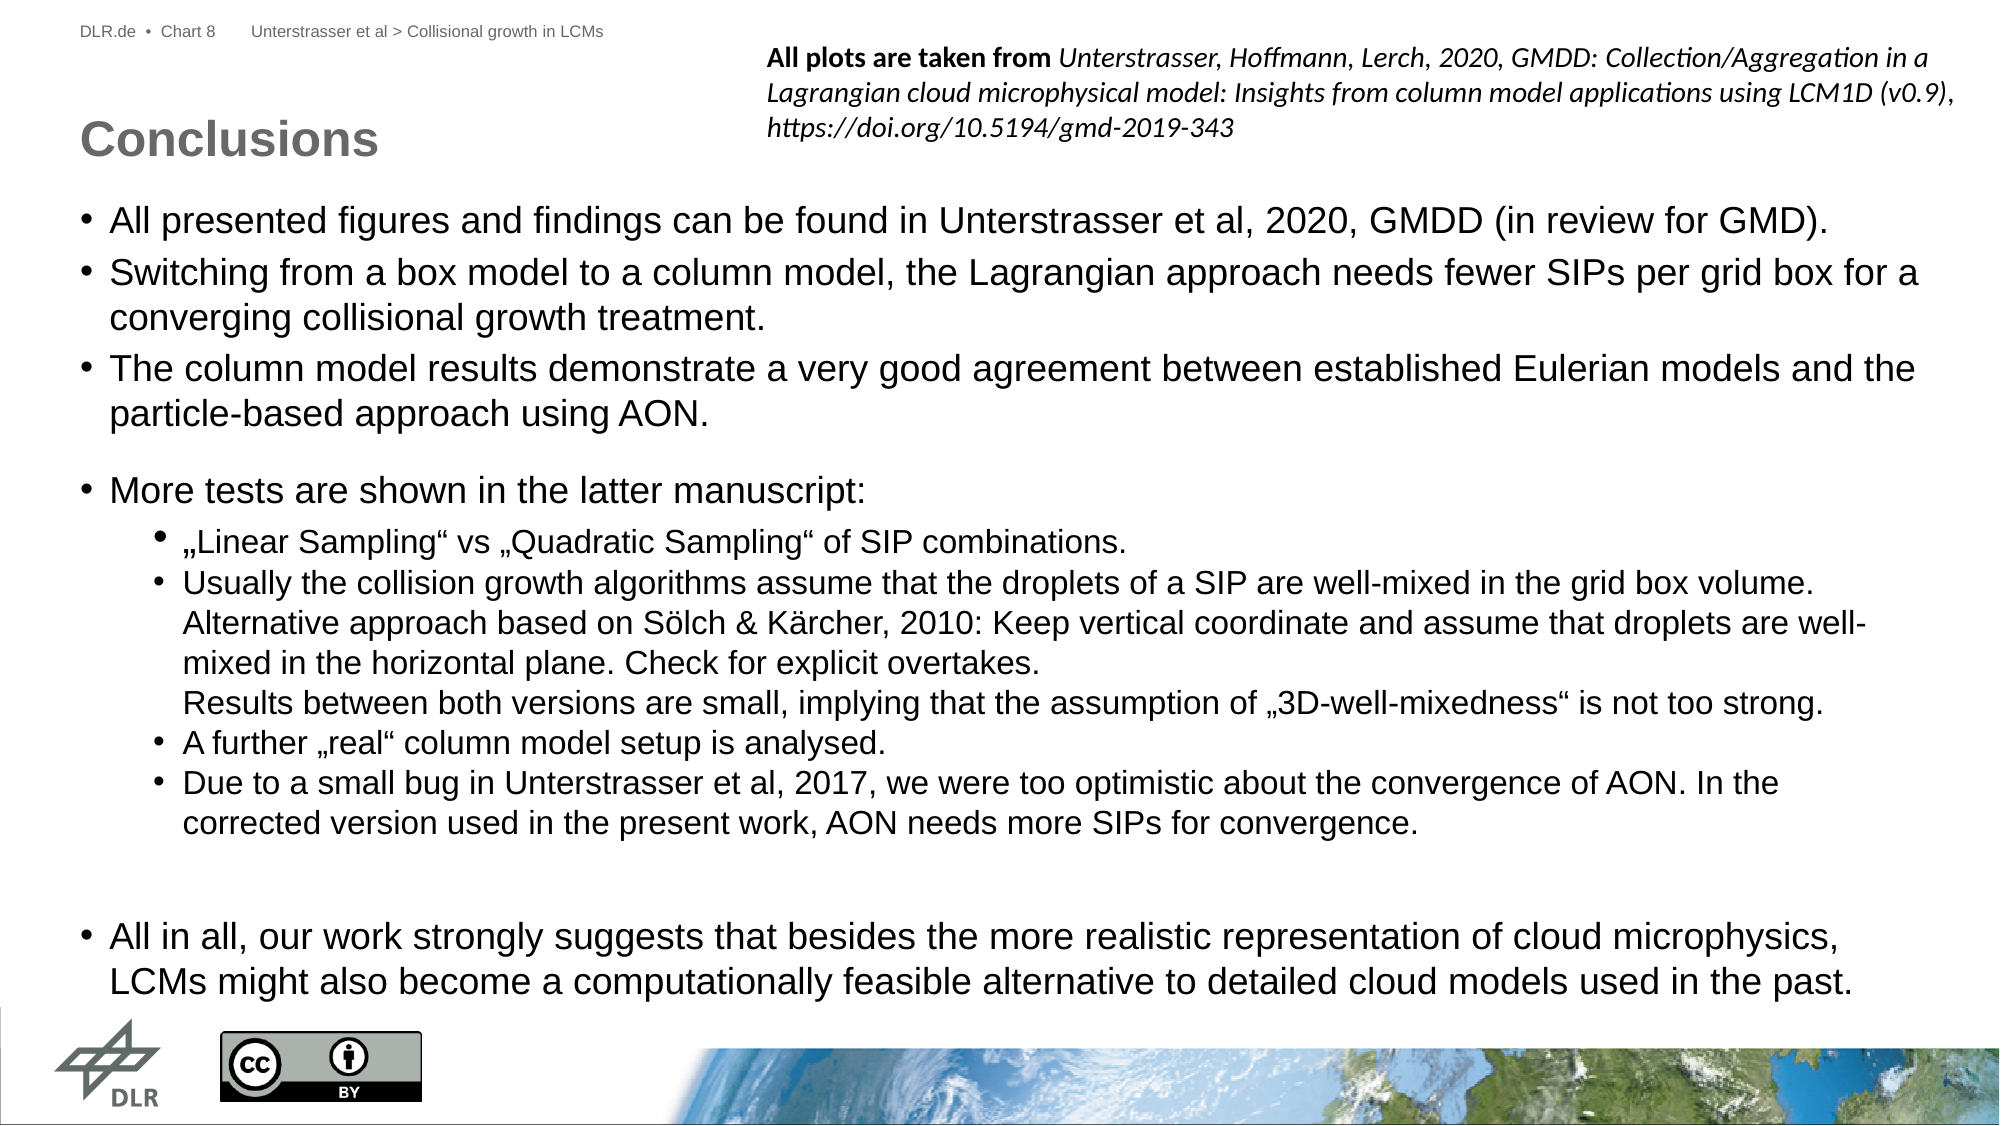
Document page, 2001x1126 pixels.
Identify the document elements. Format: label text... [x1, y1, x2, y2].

title Conclusions [79, 106, 1921, 196]
footer Unterstrasser et al > Collisional growth in LCMs [251, 20, 1921, 45]
slide_number DLR.de • Chart 8 [79, 20, 251, 45]
list All presented figures and findings can be found in Unterstrasser et al, 2020, GMDD (in review for GMD). Switching from a box model to a column model, the Lagrangian approach needs fewer SIPs per grid box for a converging collisional growth treatment. The column model results demonstrate a very good agreement between established Eulerian models and the particle-based approach using AON. More tests are shown in the latter manuscript: „Linear Sampling“ vs „Quadratic Sampling“ of SIP combinations. Usually the collision growth algorithms assume that the droplets of a SIP are well-mixed in the grid box volume. Alternative approach based on Sölch & Kärcher, 2010: Keep vertical coordinate and assume that droplets are well-mixed in the horizontal plane. Check for explicit overtakes. Results between both versions are small, implying that the assumption of „3D-well-mixedness“ is not too strong. A further „real“ column model setup is analysed. Due to a small bug in Unterstrasser et al, 2017, we were too optimistic about the convergence of AON. In the corrected version used in the present work, AON needs more SIPs for convergence. All in all, our work strongly suggests that besides the more realistic representation of cloud microphysics, LCMs might also become a computationally feasible alternative to detailed cloud models used in the past. [79, 196, 1921, 995]
picture [0, 1007, 2000, 1125]
text_box All plots are taken from Unterstrasser, Hoffmann, Lerch, 2020, GMDD: Collection/Aggregation in a Lagrangian cloud microphysical model: Insights from column model applications using LCM1D (v0.9), https://doi.org/10.5194/gmd-2019-343 [752, 31, 1977, 151]
